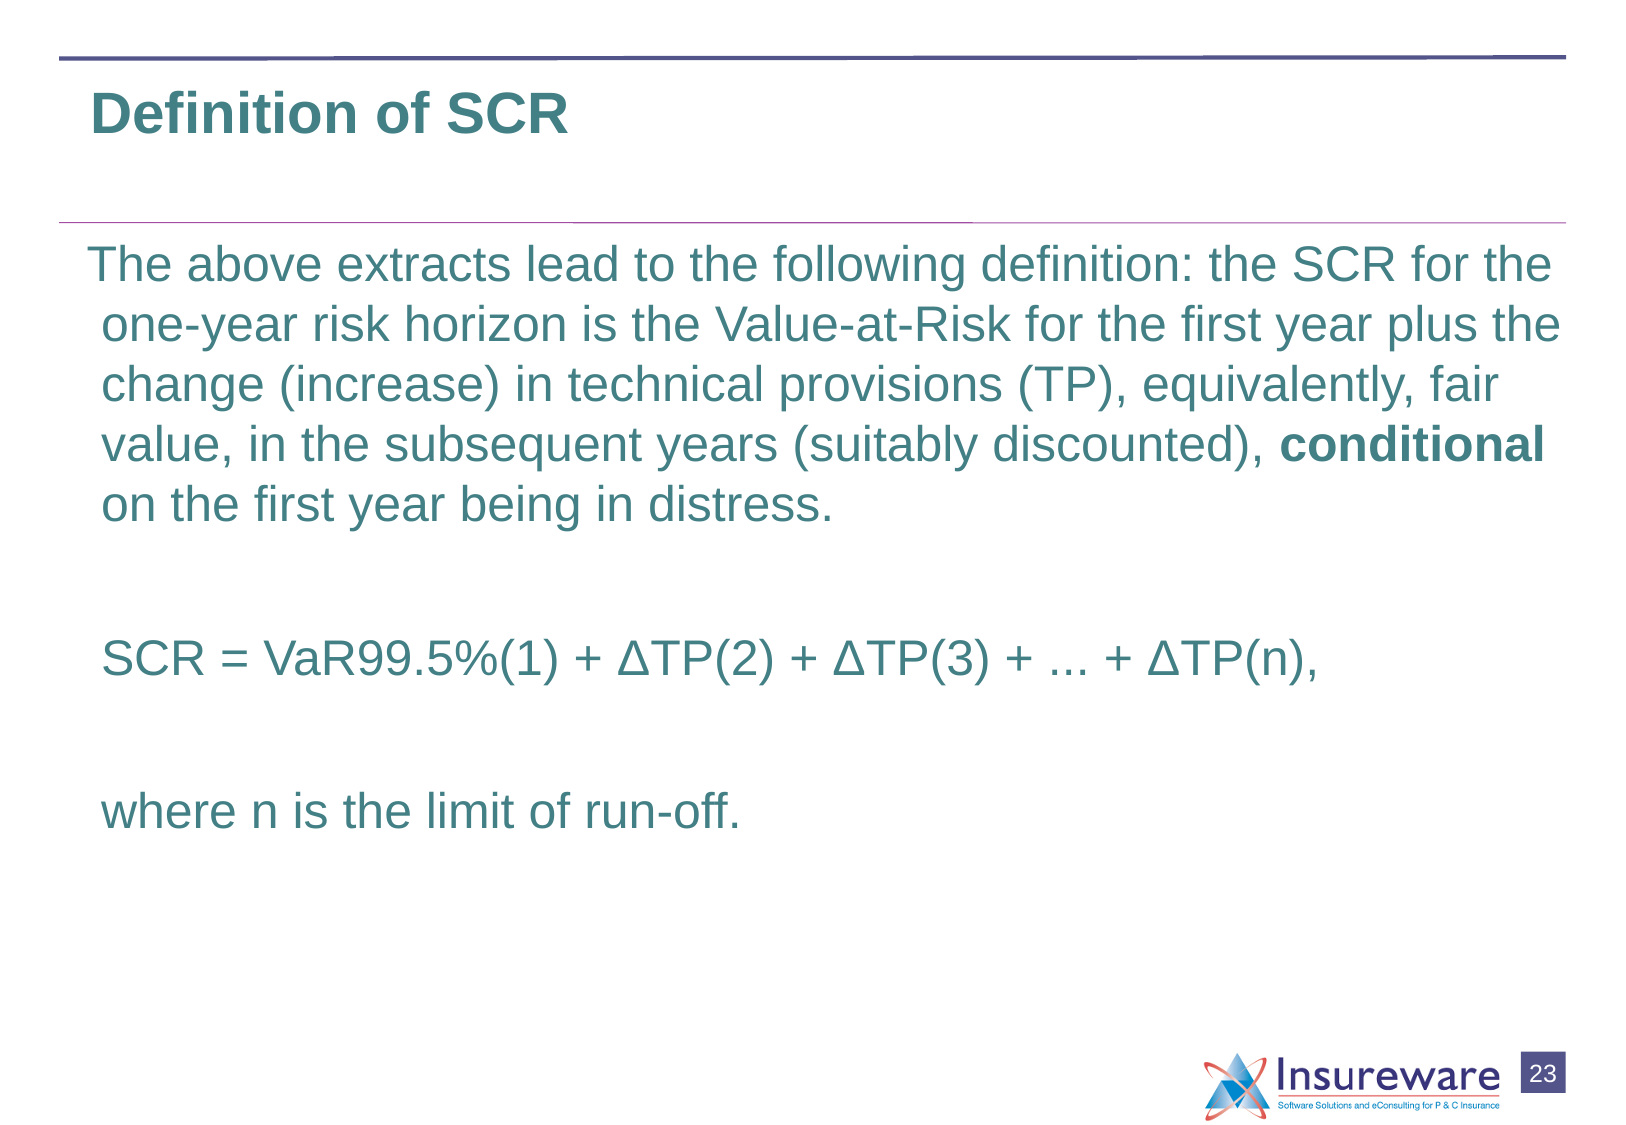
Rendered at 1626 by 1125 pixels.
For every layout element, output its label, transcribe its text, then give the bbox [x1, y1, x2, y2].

slide_number 22 [1520, 1051, 1566, 1093]
list The above extracts lead to the following definition: the SCR for the one-year risk horizon is the Value-at-Risk for the first year plus the change (increase) in technical provisions (TP), equivalently, fair value, in the subsequent years (suitably discounted), conditional on the first year being in distress. SCR = VaR99.5%(1) + ΔTP(2) + ΔTP(3) + ... + ΔTP(n), where n is the limit of run-off. [44, 231, 1581, 1006]
picture [1202, 1052, 1500, 1122]
title Definition of SCR [90, 79, 1568, 204]
